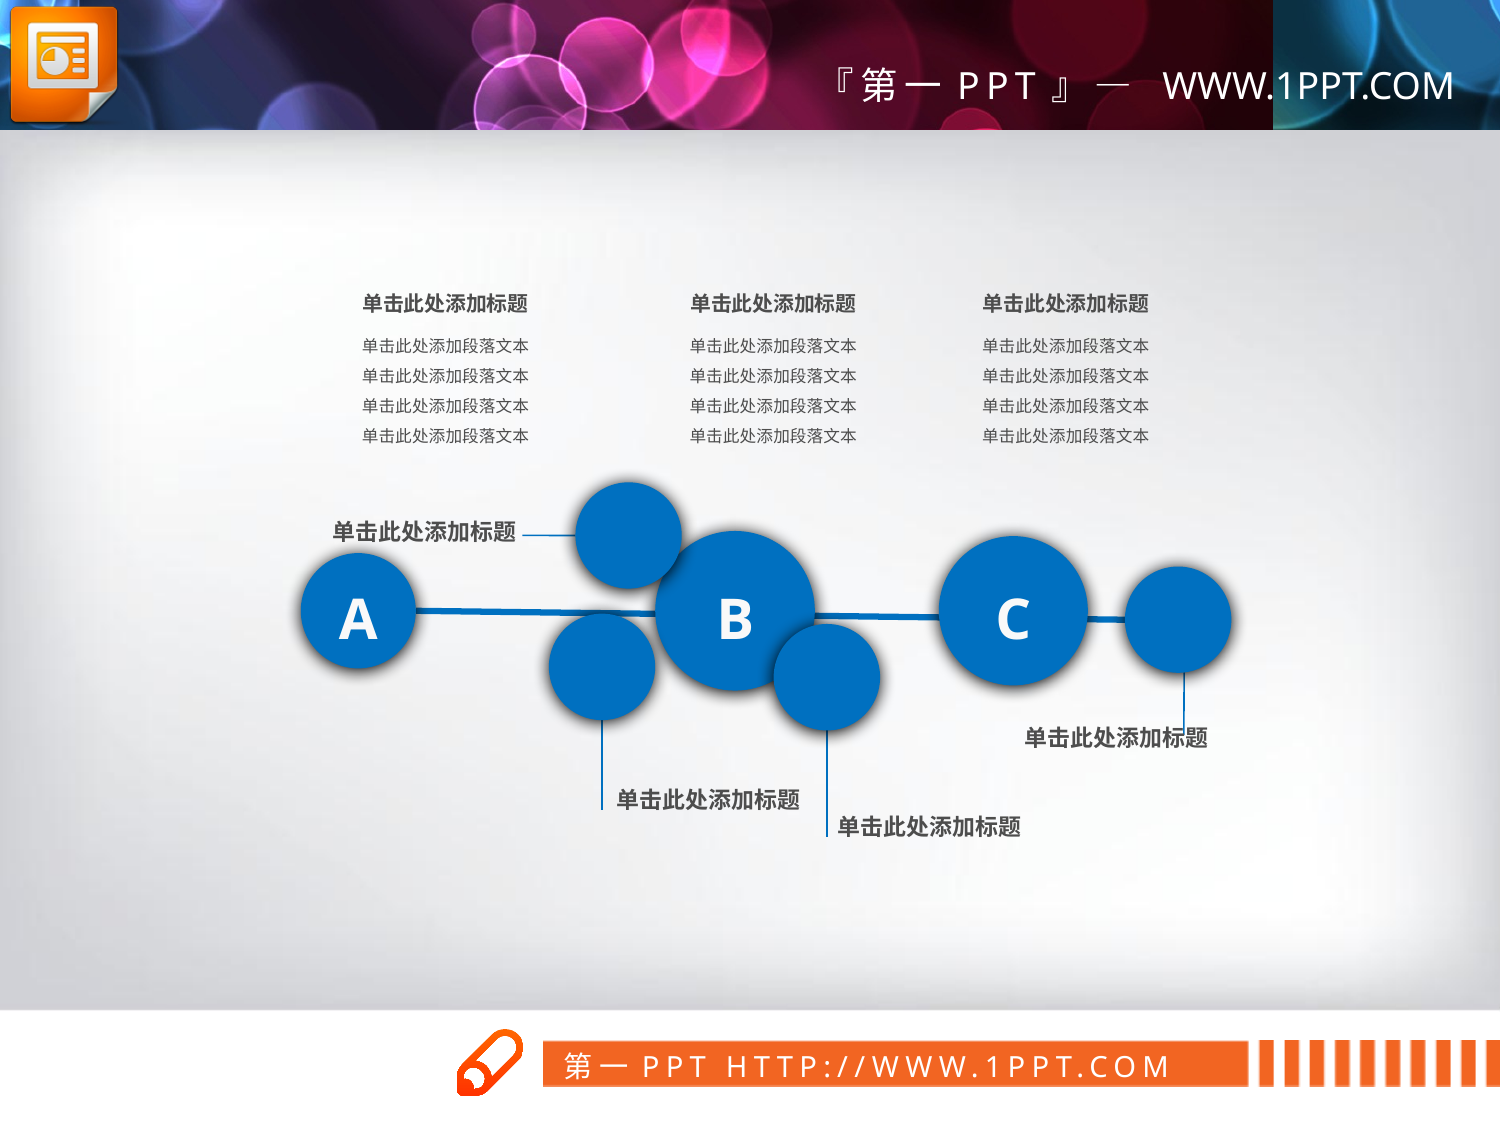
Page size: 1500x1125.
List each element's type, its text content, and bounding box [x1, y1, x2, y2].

text_box [773, 628, 881, 731]
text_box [959, 278, 1173, 455]
text_box B [658, 628, 780, 691]
text_box 单击此处添加标题 [823, 801, 1037, 846]
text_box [666, 278, 880, 455]
text_box 单击此处添加标题 [1009, 712, 1223, 757]
picture [0, 0, 1500, 1012]
text_box 单击此处添加标题 [318, 506, 532, 551]
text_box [415, 610, 1126, 620]
picture [543, 1040, 1500, 1087]
text_box C [940, 628, 1086, 686]
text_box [338, 278, 553, 455]
text_box C [938, 536, 1088, 609]
text_box A [300, 553, 416, 669]
text_box [575, 482, 682, 589]
text_box [1125, 566, 1232, 673]
text_box [548, 628, 656, 721]
text_box B [655, 530, 815, 609]
text_box 单击此处添加标题 [602, 774, 815, 819]
